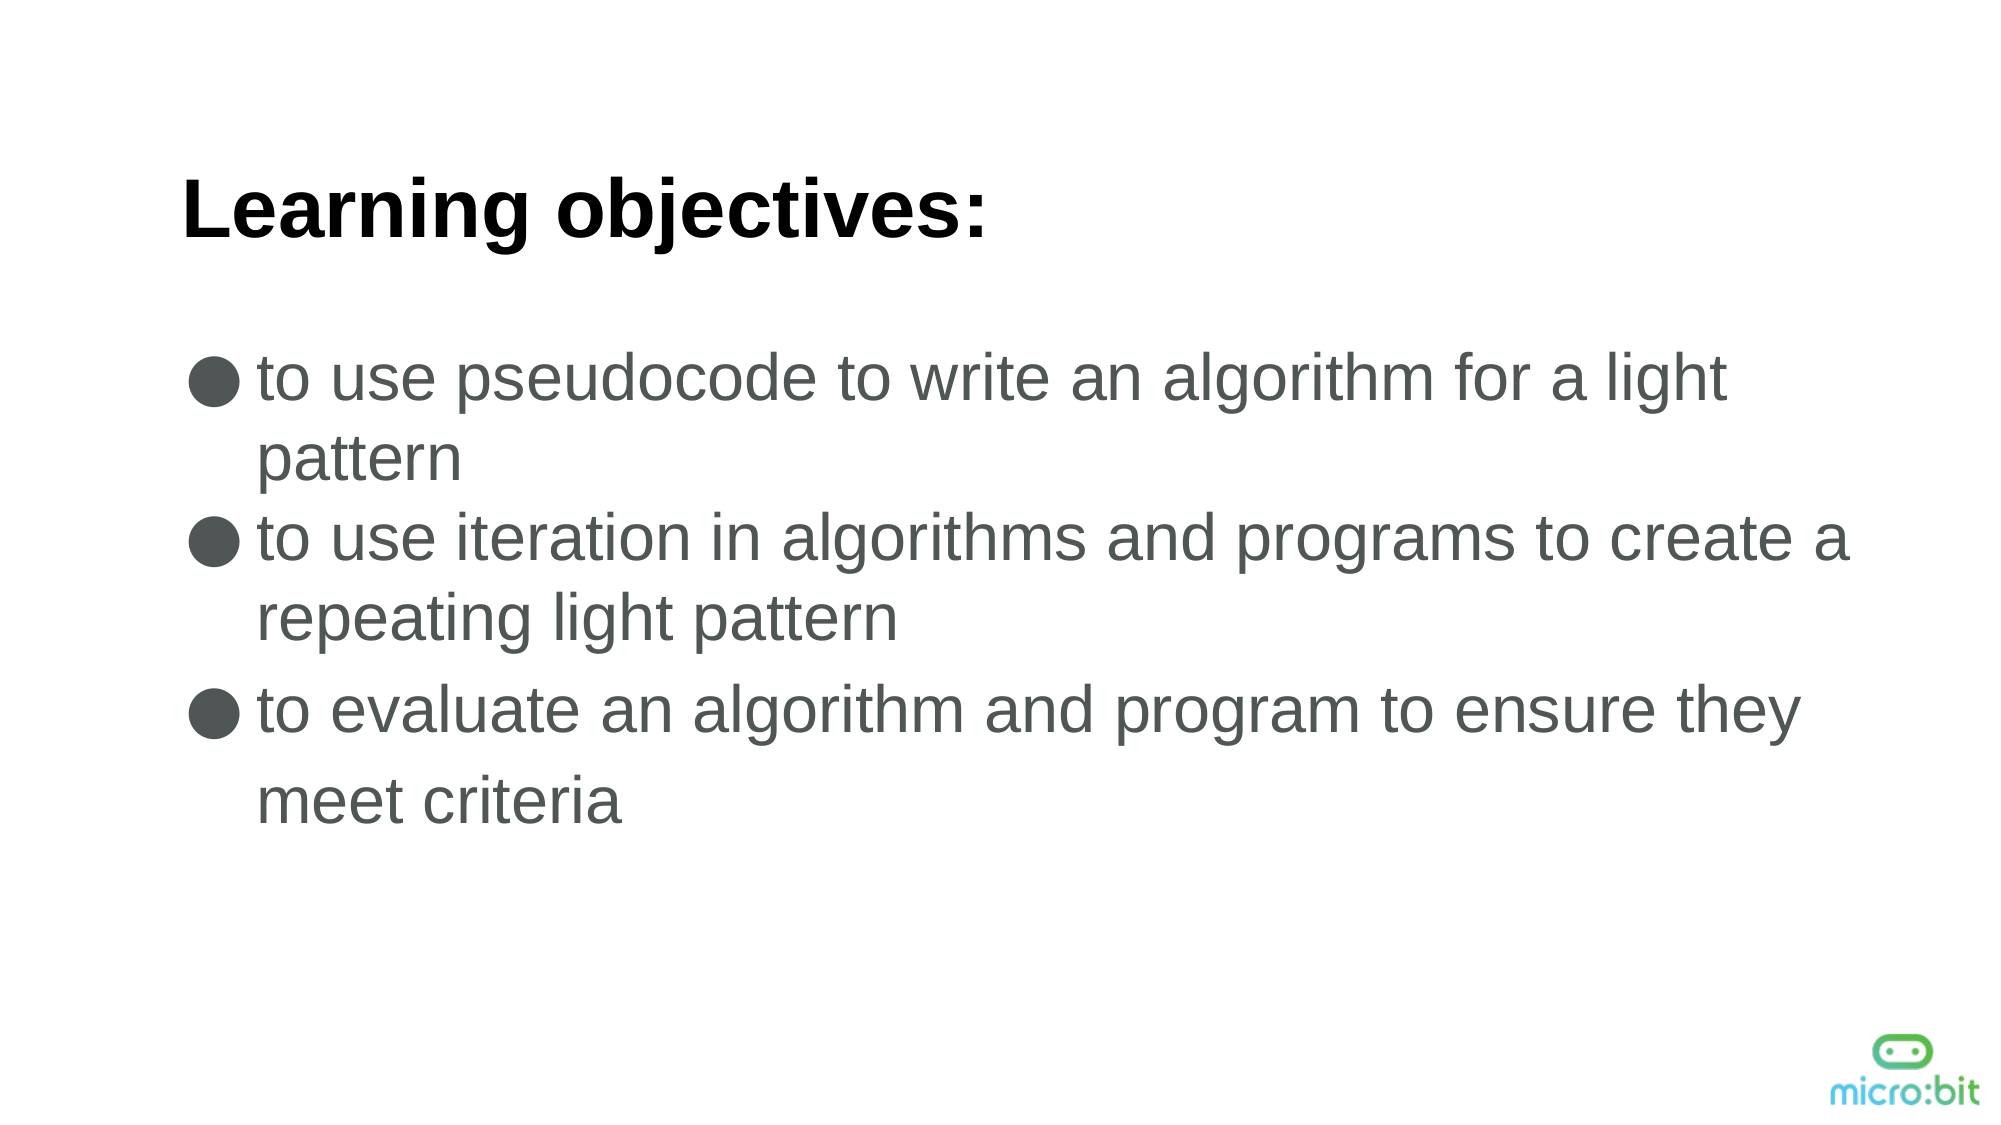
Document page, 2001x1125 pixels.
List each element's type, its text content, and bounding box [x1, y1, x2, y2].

picture [1830, 1029, 1980, 1106]
text_box Learning objectives: to use pseudocode to write an algorithm for a light pattern to use iteration in algorithms and programs to create a repeating light pattern to evaluate an algorithm and program to ensure they meet criteria [166, 60, 1918, 884]
